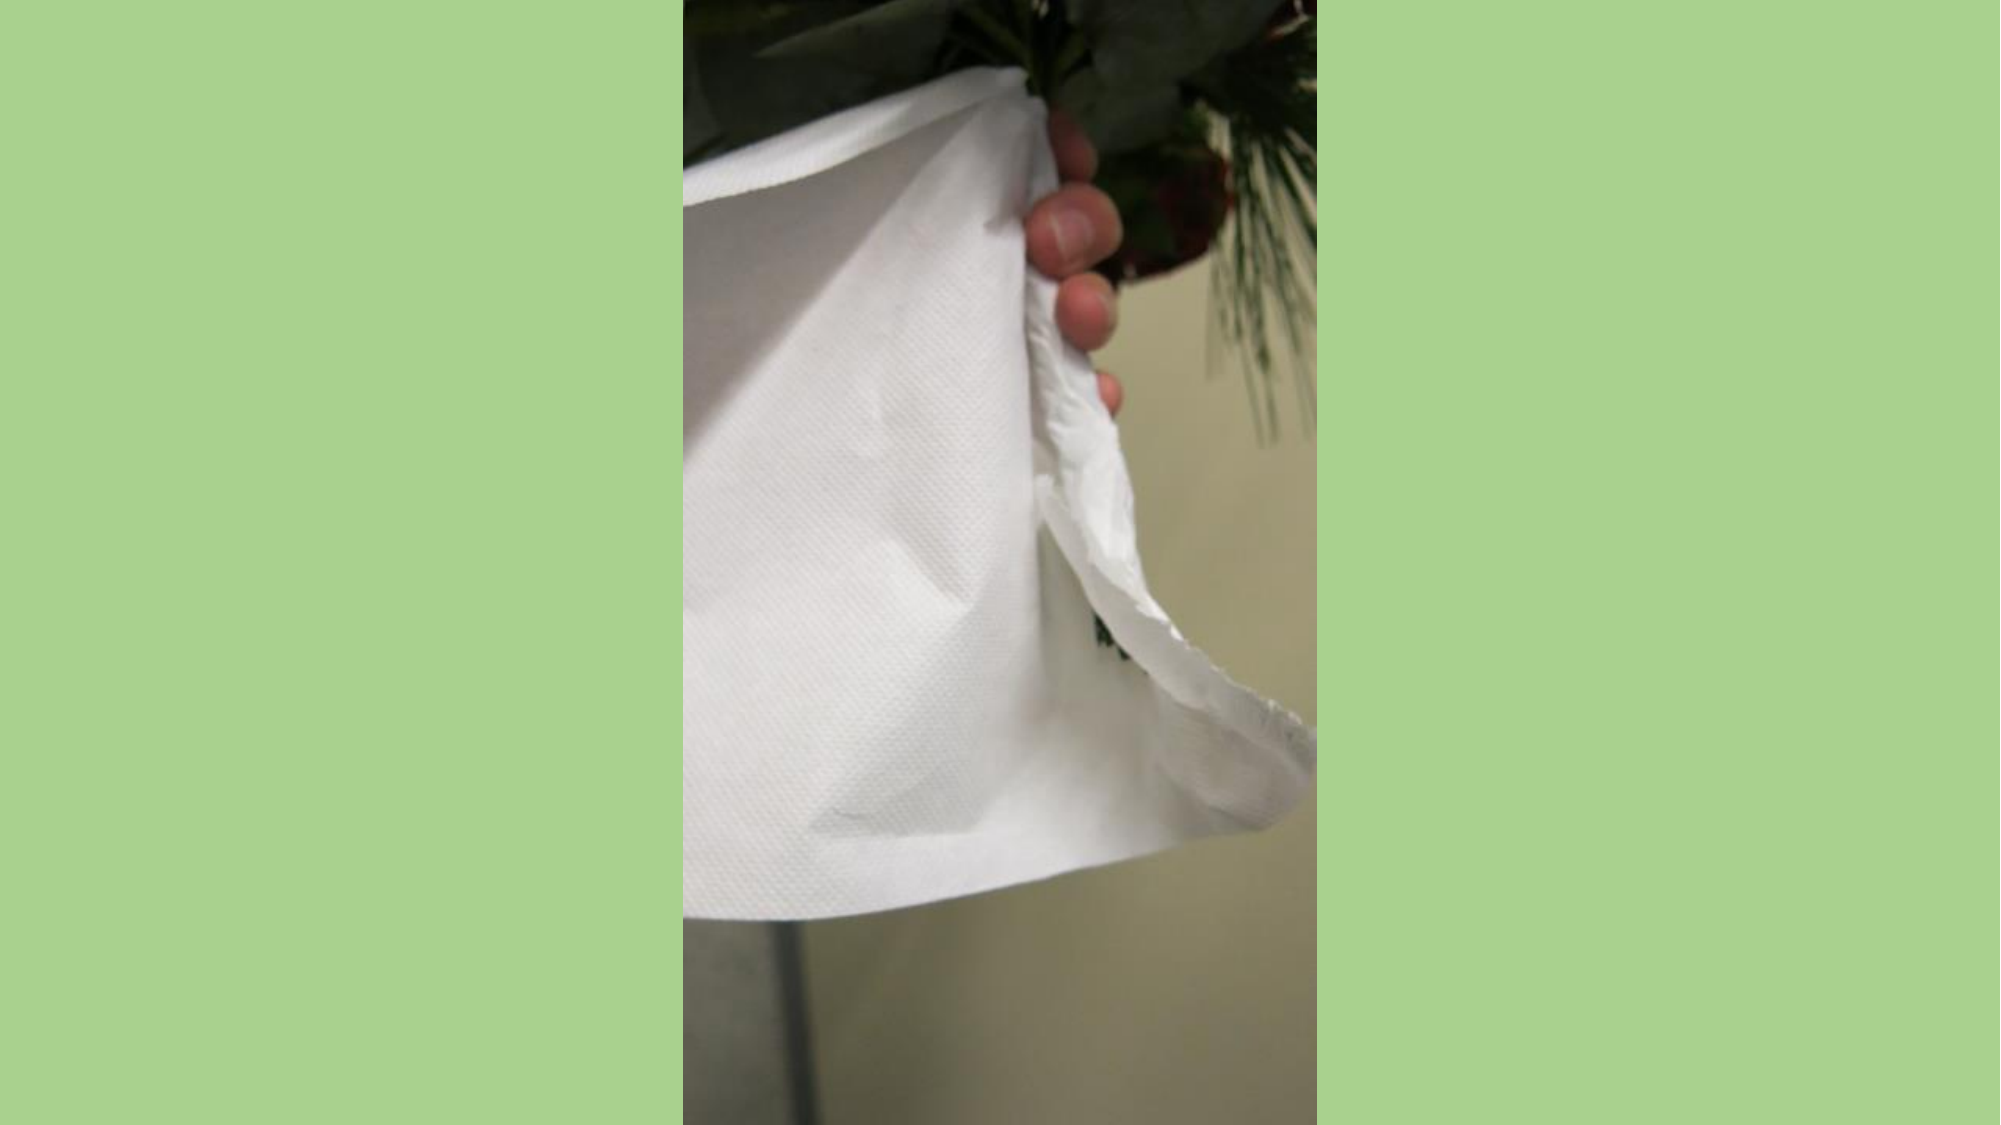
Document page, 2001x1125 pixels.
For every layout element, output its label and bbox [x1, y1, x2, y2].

picture [683, 0, 1317, 1125]
